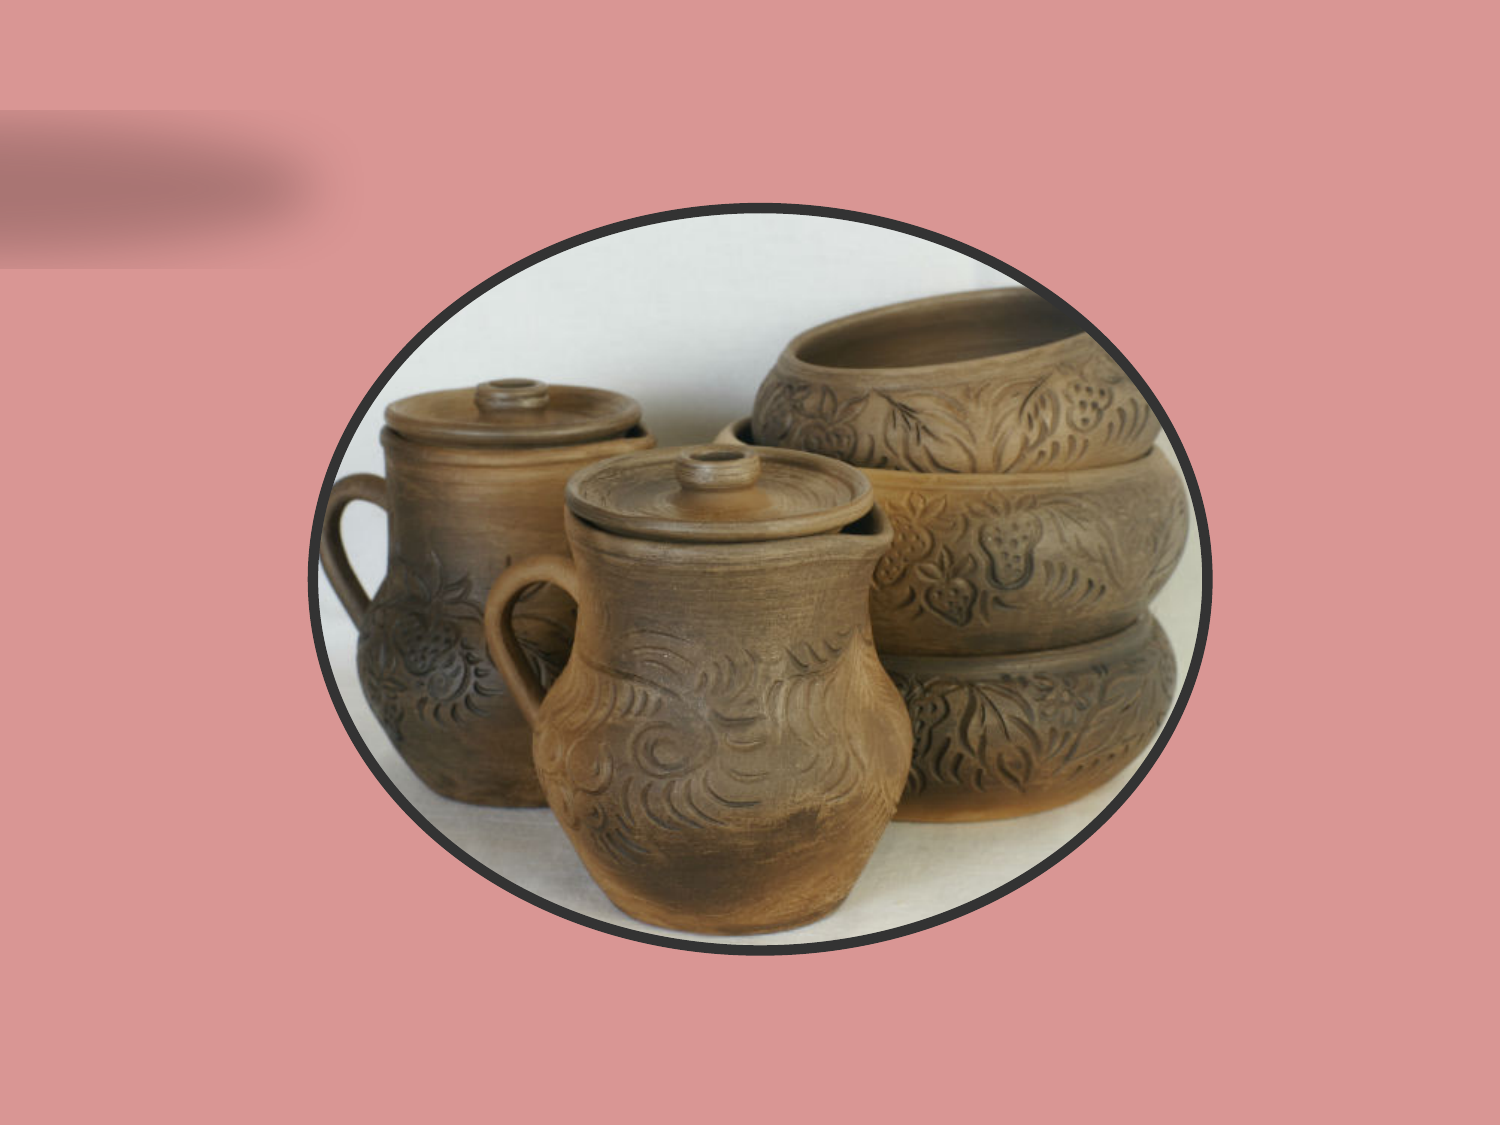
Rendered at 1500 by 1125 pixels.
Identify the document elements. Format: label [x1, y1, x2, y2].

list [312, 207, 1208, 951]
